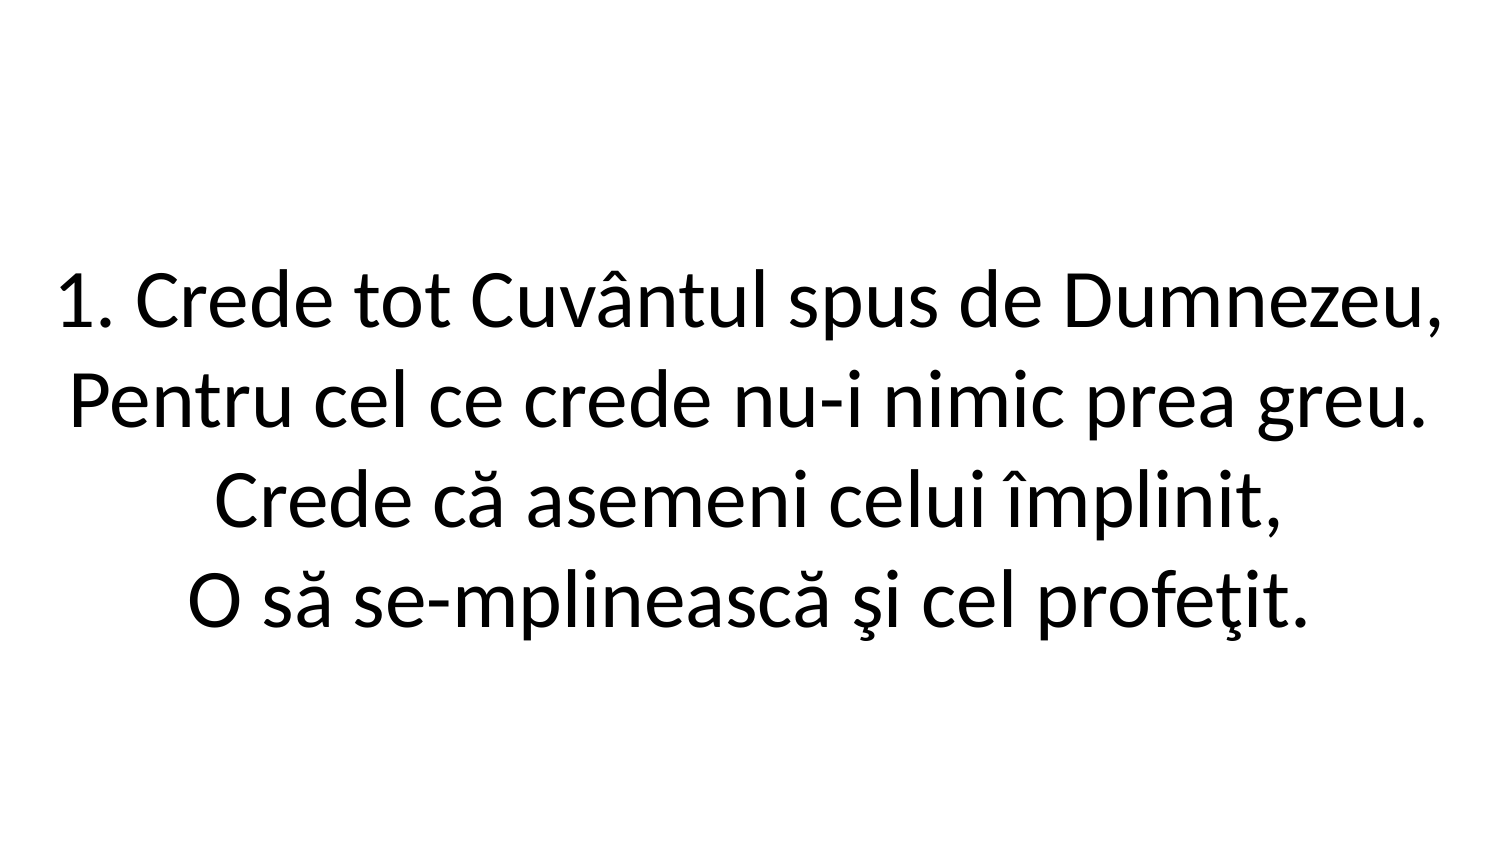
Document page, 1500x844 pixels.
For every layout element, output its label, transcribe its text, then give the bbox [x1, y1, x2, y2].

text_box 1. Crede tot Cuvântul spus de Dumnezeu, Pentru cel ce crede nu-i nimic prea greu. Crede că asemeni celui împlinit, O să se-mplinească şi cel profeţit. [38, 192, 1462, 652]
